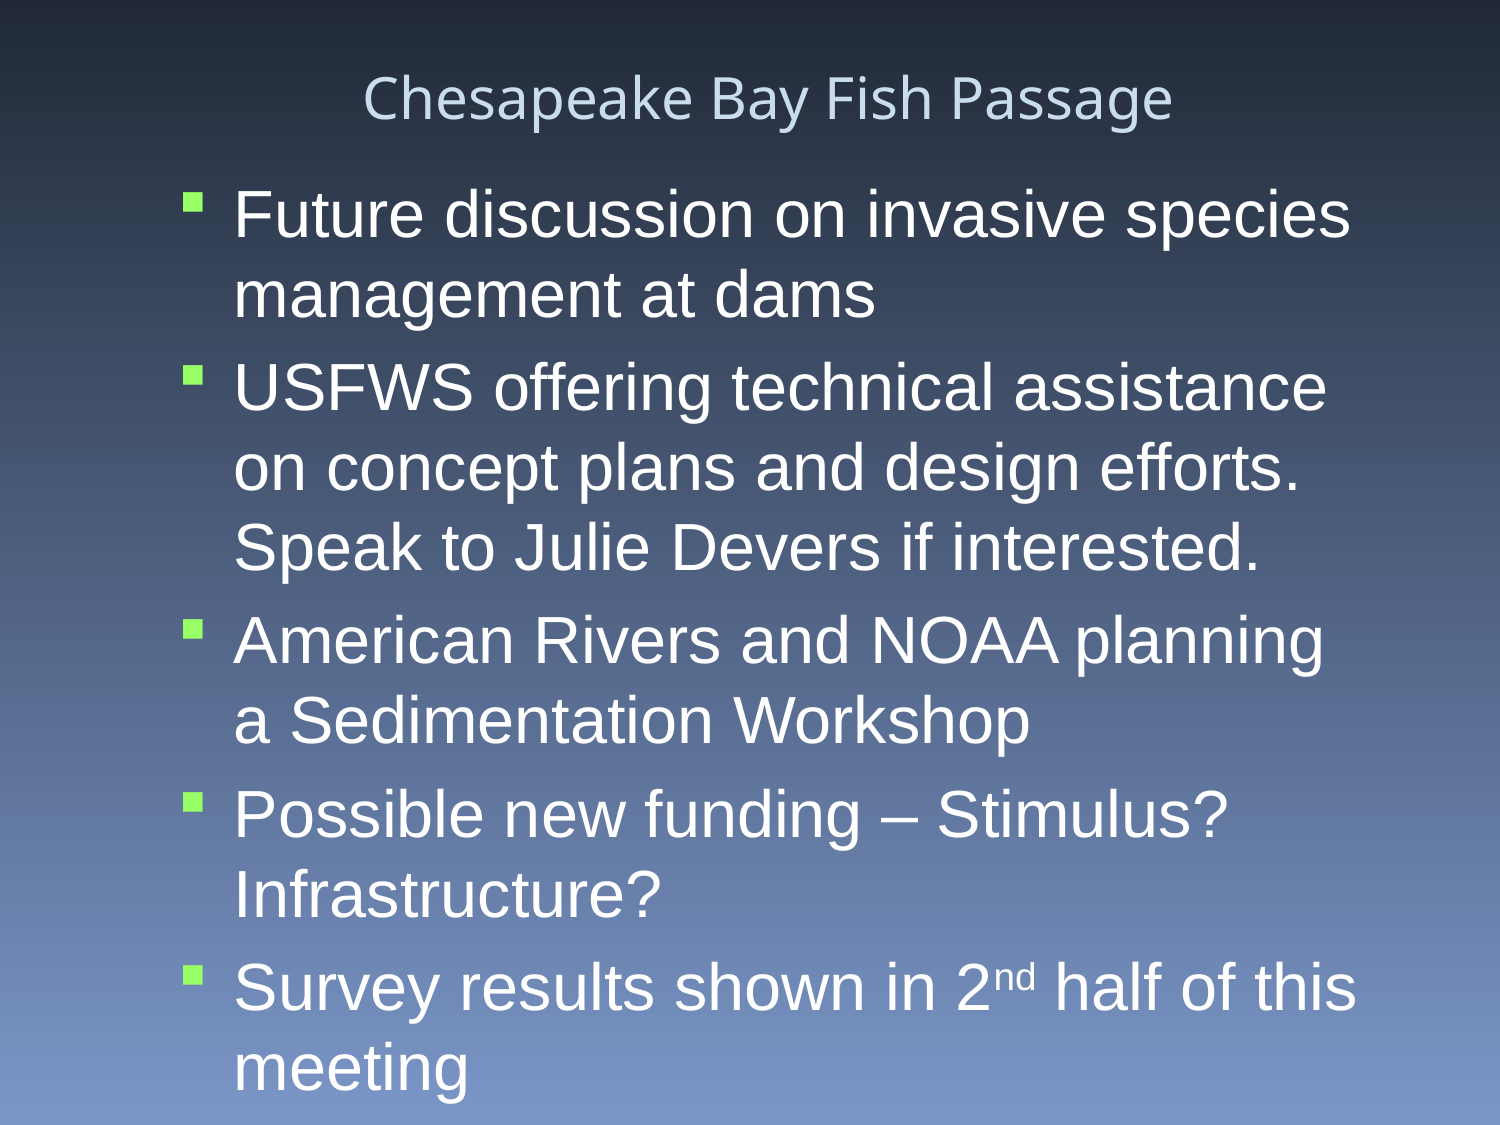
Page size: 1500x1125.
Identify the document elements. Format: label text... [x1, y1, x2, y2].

title Chesapeake Bay Fish Passage [137, 29, 1401, 163]
list Future discussion on invasive species management at dams USFWS offering technical assistance on concept plans and design efforts. Speak to Julie Devers if interested. American Rivers and NOAA planning a Sedimentation Workshop Possible new funding – Stimulus? Infrastructure? Survey results shown in 2nd half of this meeting [162, 99, 1413, 963]
